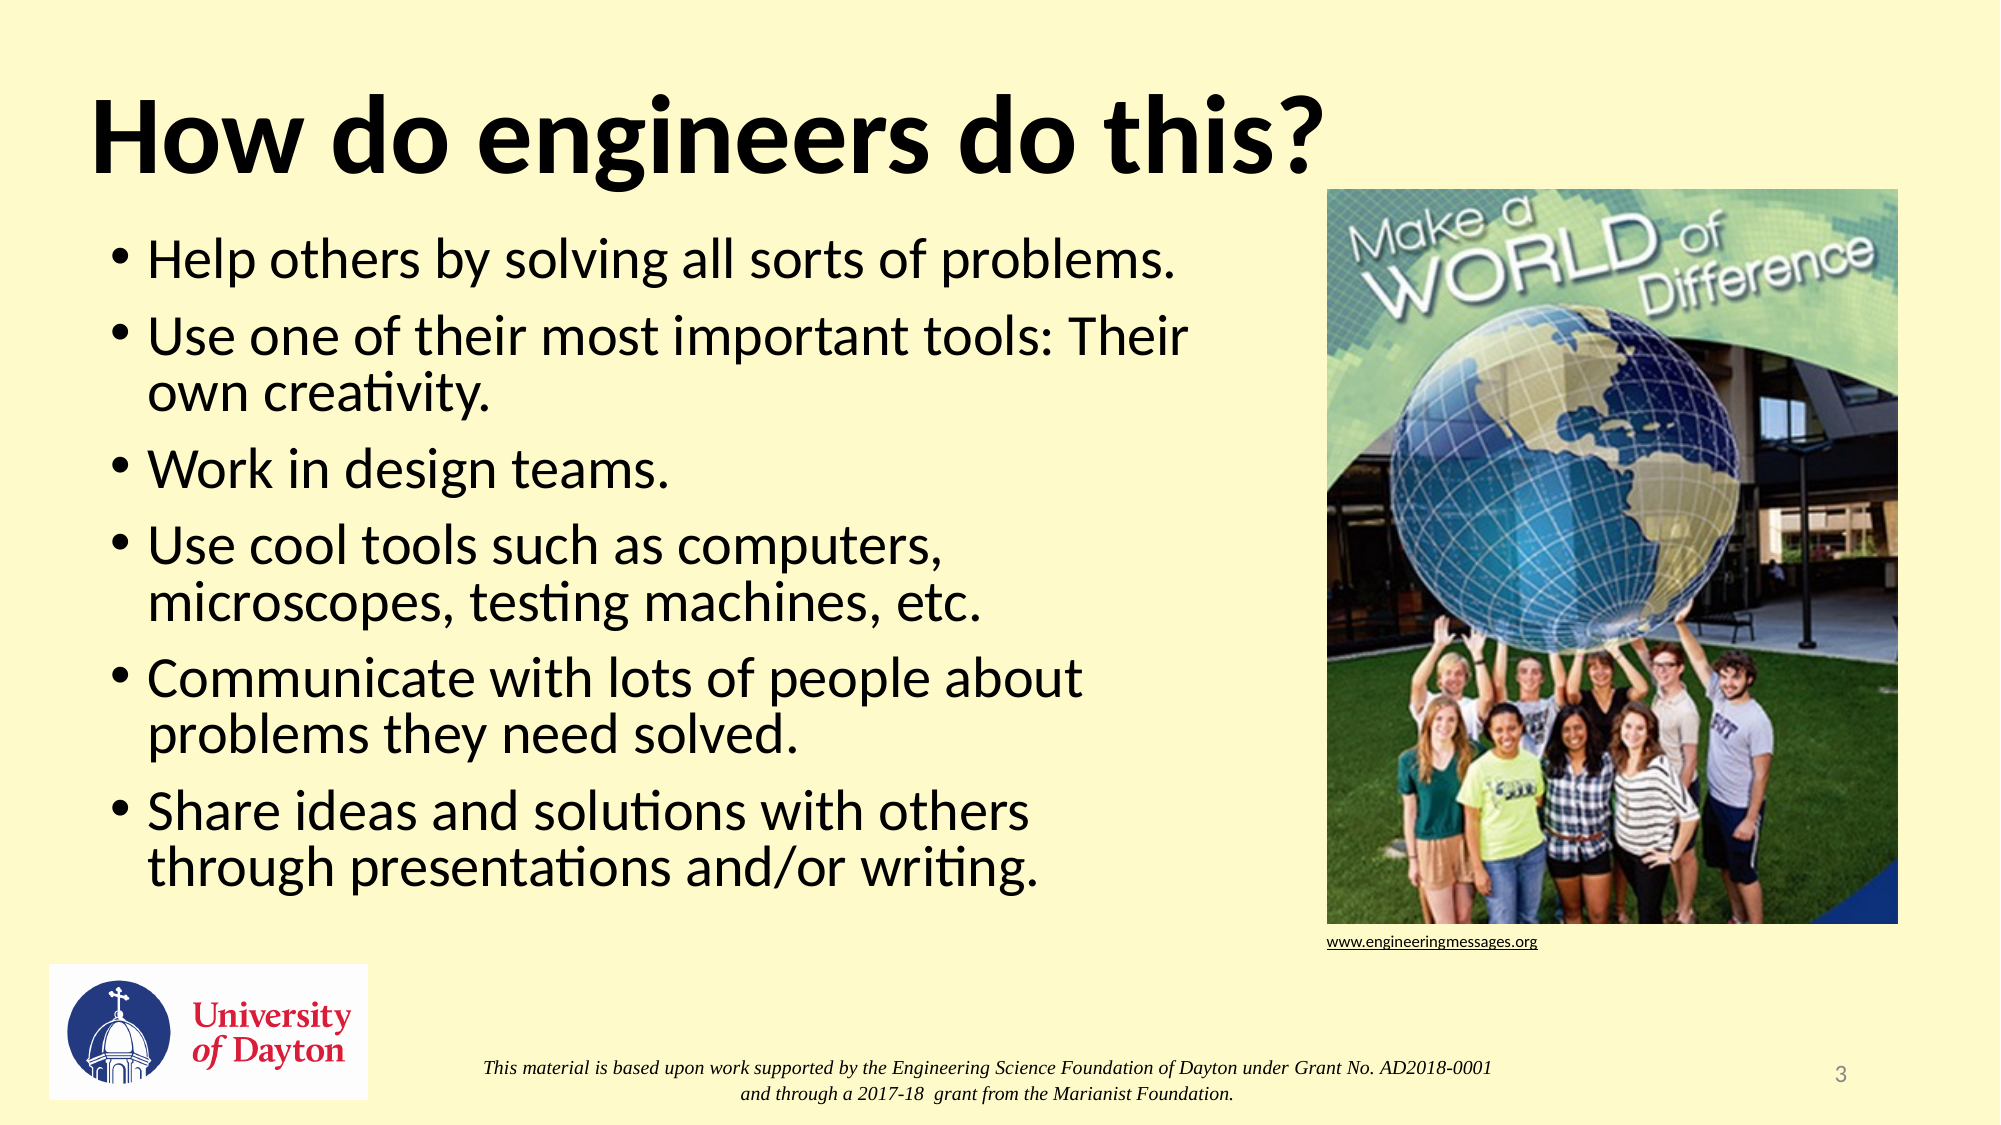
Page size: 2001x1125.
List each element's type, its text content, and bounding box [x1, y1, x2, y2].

title How do engineers do this? [75, 54, 1801, 219]
list Help others by solving all sorts of problems. Use one of their most important tools: Their own creativity. Work in design teams. Use cool tools such as computers, microscopes, testing machines, etc. Communicate with lots of people about problems they need solved. Share ideas and solutions with others through presentations and/or writing. [95, 226, 1214, 1009]
text_box www.engineeringmessages.org [1311, 923, 1561, 959]
picture [1326, 189, 1898, 924]
picture [48, 963, 369, 1101]
